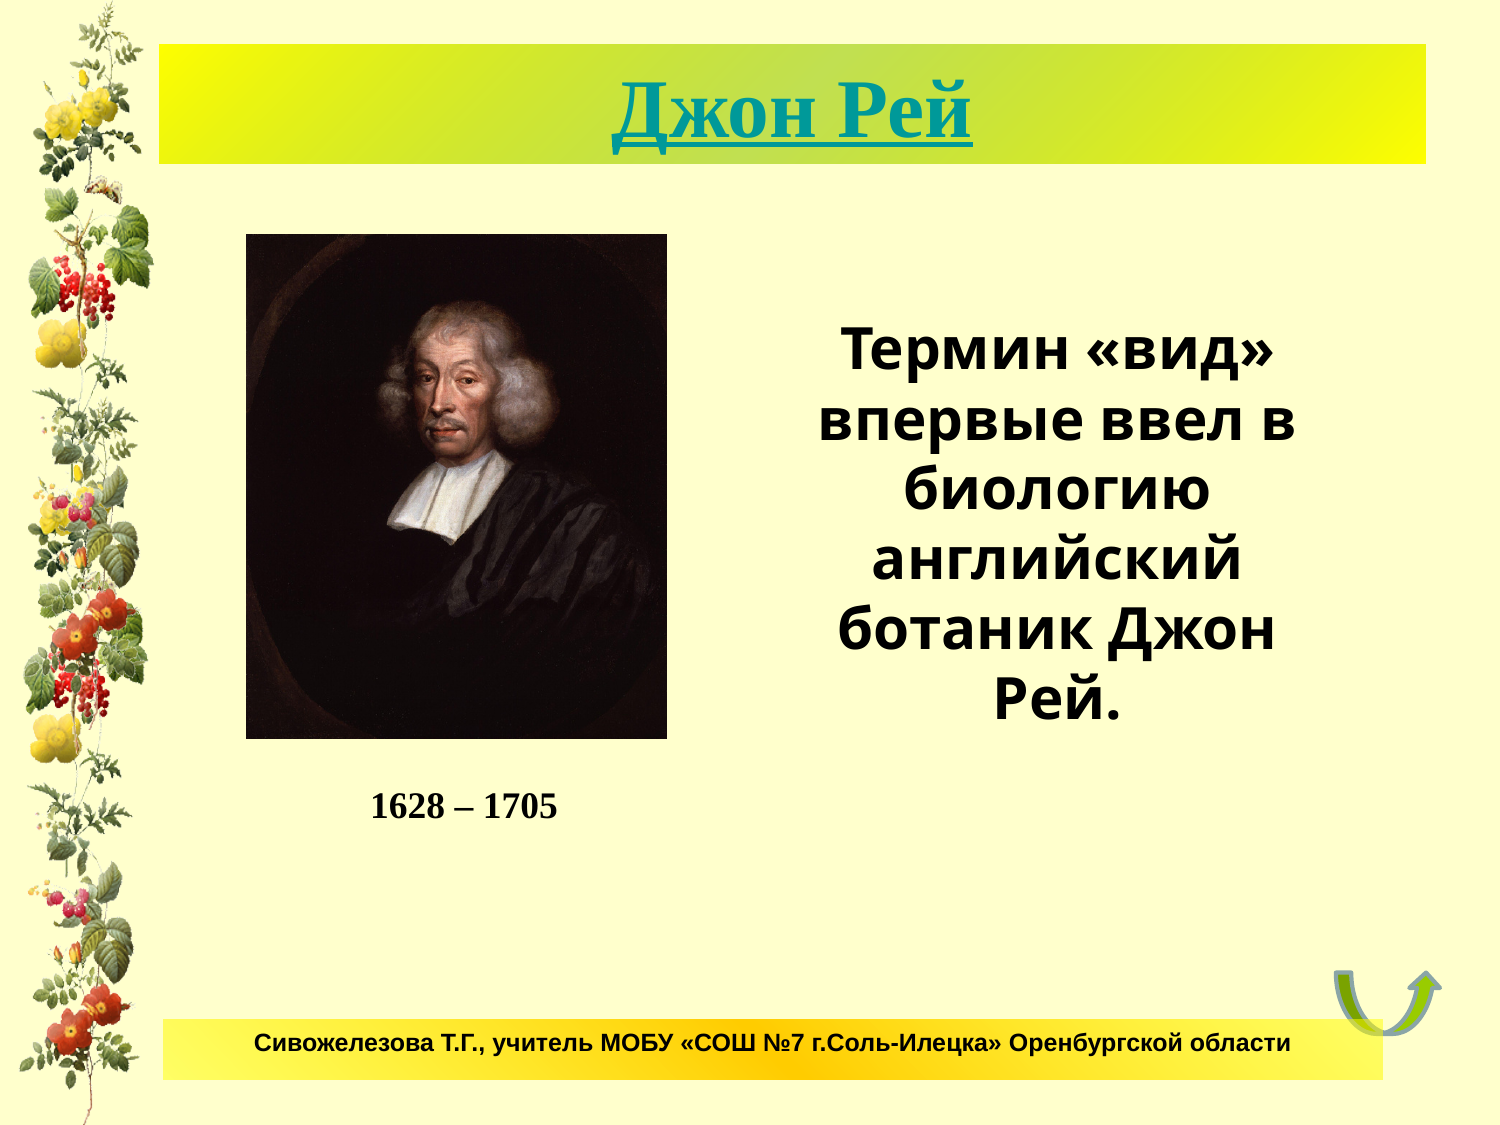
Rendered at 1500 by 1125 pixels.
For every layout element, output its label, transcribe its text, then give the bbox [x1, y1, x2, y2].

title Джон Рей [159, 44, 1426, 165]
text_box [1333, 970, 1369, 1019]
text_box Сивожелезова Т.Г., учитель МОБУ «СОШ №7 г.Соль-Илецка» Оренбургской области [163, 1019, 1383, 1080]
text_box [1383, 970, 1442, 1037]
picture [0, 0, 172, 1125]
text_box 1628 – 1705 [304, 773, 624, 834]
text_box Термин «вид» впервые ввел в биологию английский ботаник Джон Рей. [796, 292, 1319, 750]
picture [245, 234, 667, 739]
